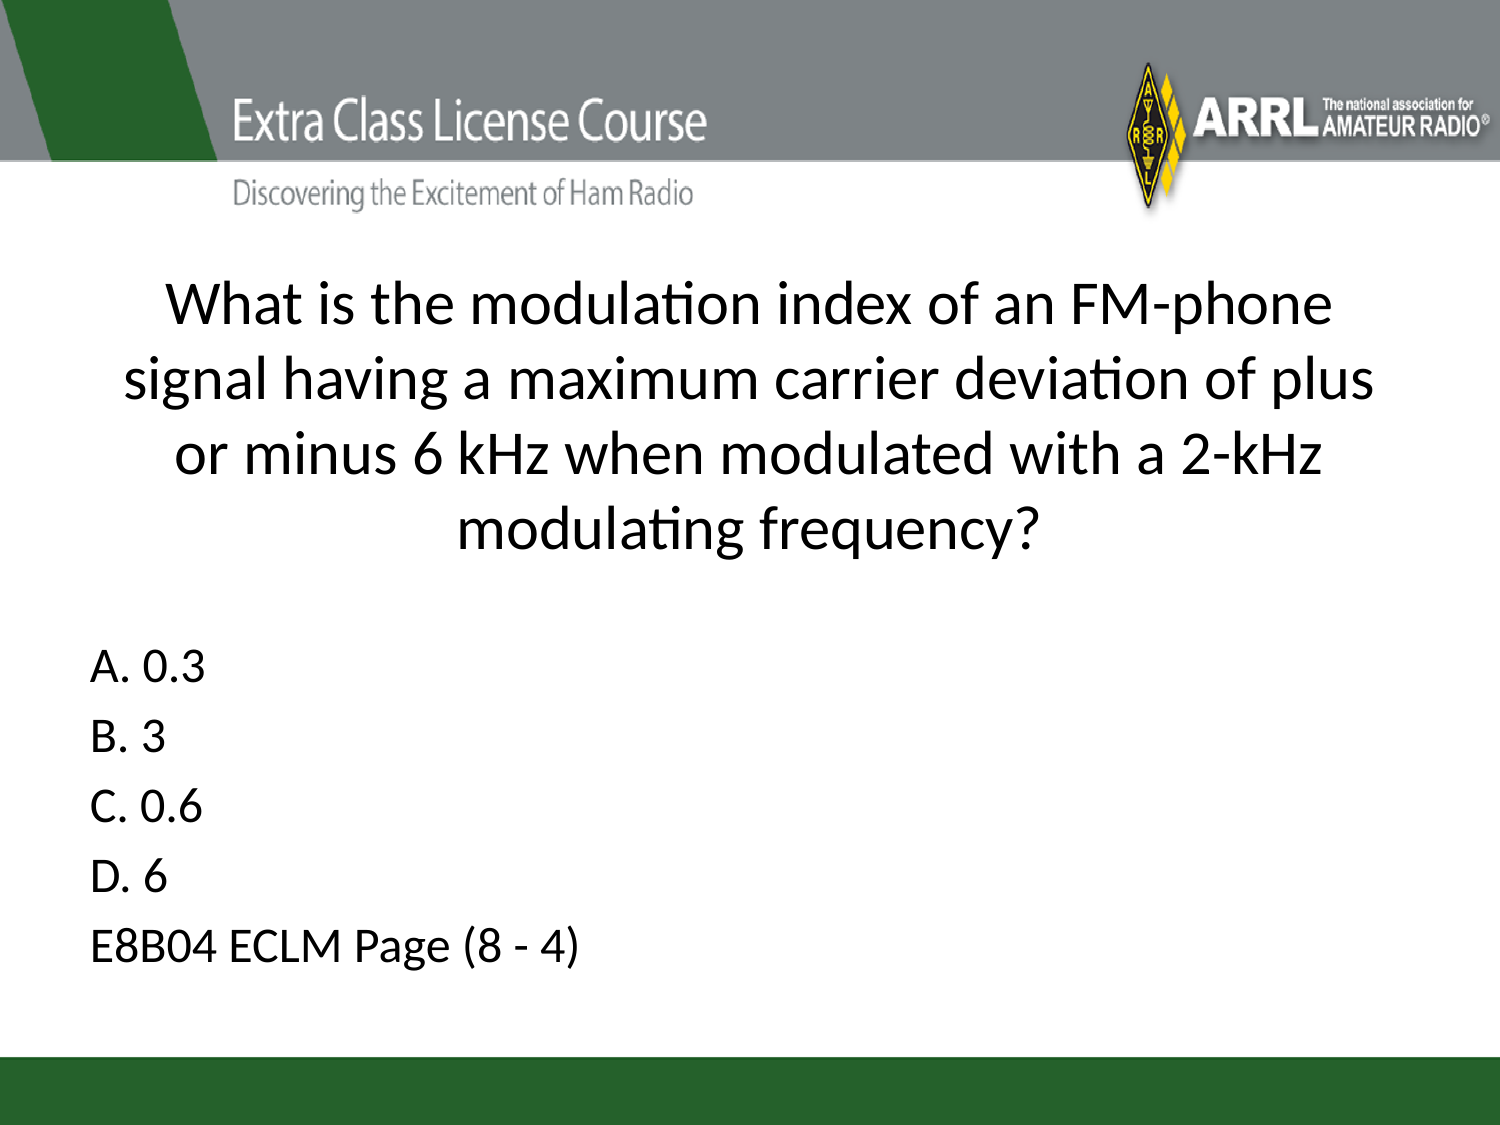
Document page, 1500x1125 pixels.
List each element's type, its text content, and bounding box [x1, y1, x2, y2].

title What is the modulation index of an FM-phone signal having a maximum carrier deviation of plus or minus 6 kHz when modulated with a 2-kHz modulating frequency? [75, 254, 1425, 435]
list A. 0.3 B. 3 C. 0.6 D. 6 E8B04 ECLM Page (8 - 4) [75, 624, 1425, 988]
picture [0, 0, 1500, 1125]
